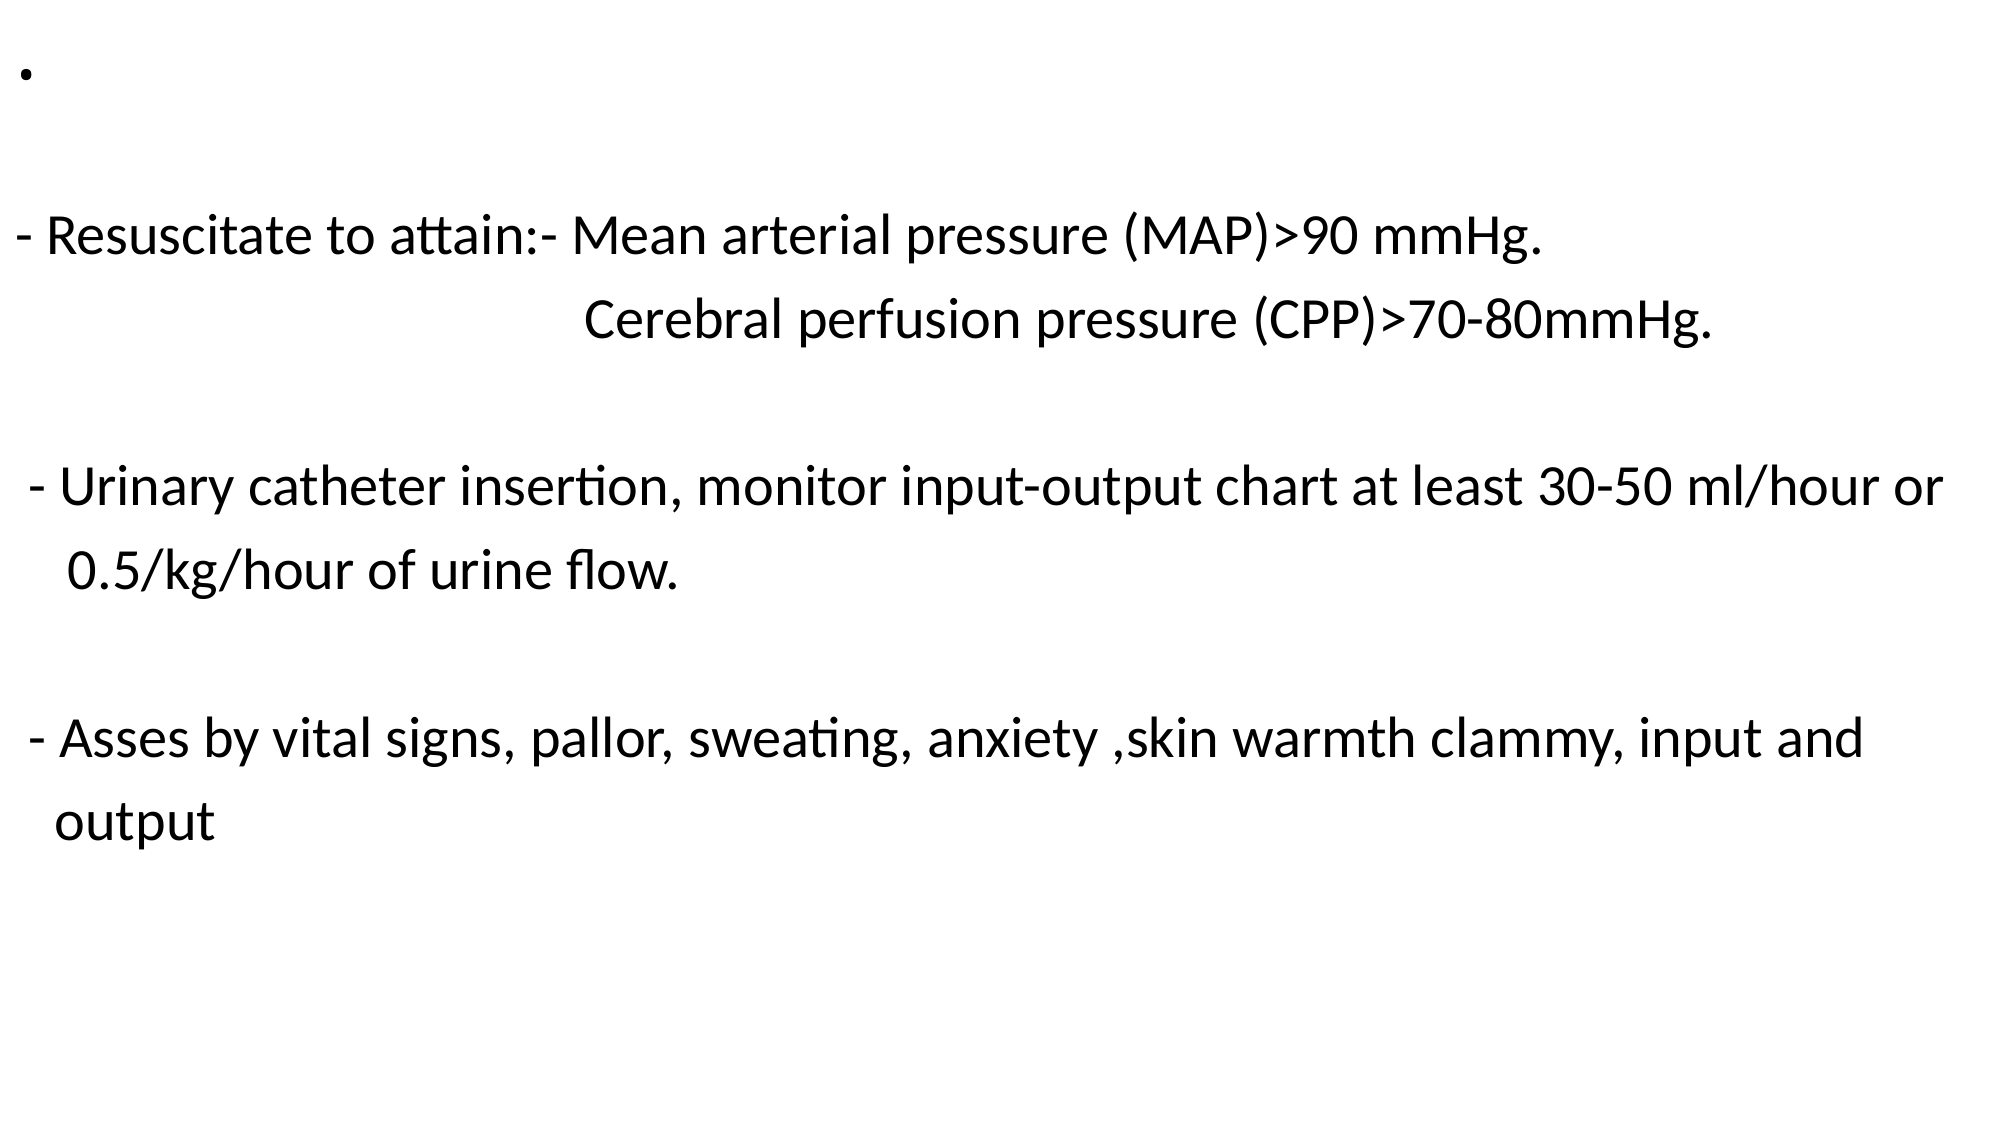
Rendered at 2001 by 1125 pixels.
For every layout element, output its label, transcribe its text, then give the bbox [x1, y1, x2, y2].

list - Resuscitate to attain:- Mean arterial pressure (MAP)>90 mmHg. Cerebral perfusion pressure (CPP)>70-80mmHg. - Urinary catheter insertion, monitor input-output chart at least 30-50 ml/hour or 0.5/kg/hour of urine flow. - Asses by vital signs, pallor, sweating, anxiety ,skin warmth clammy, input and output [0, 105, 2000, 1125]
title . [0, 0, 1863, 105]
